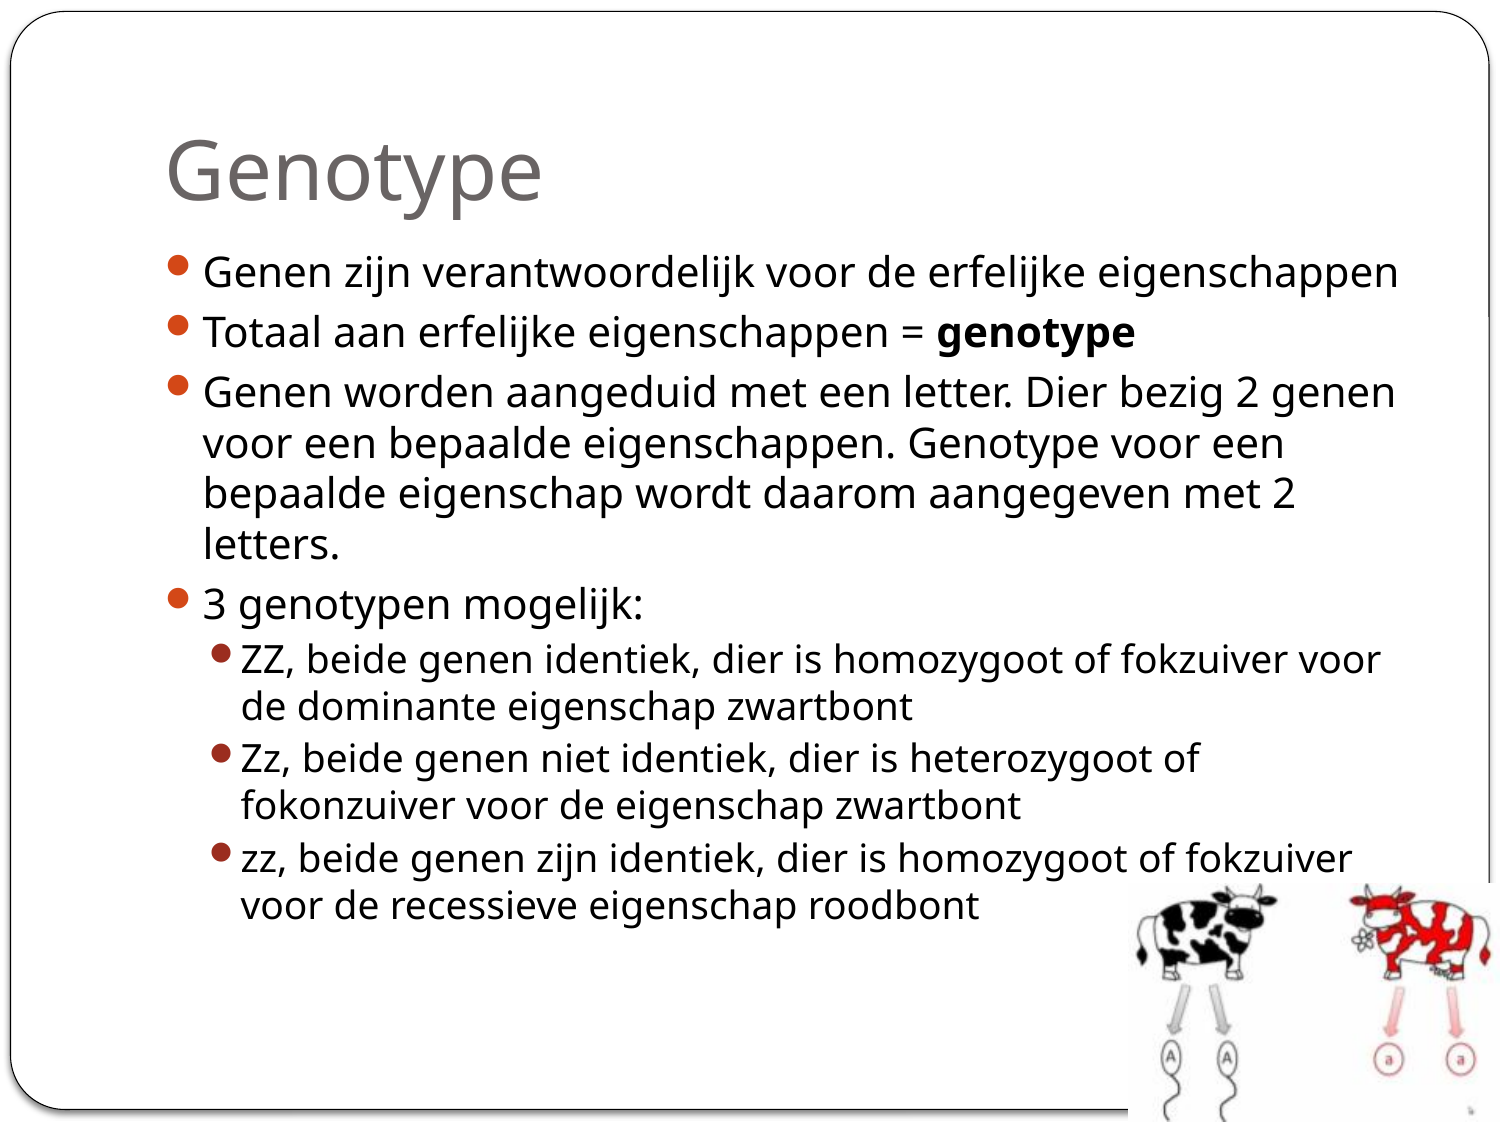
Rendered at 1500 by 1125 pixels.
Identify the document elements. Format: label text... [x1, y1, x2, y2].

picture [1127, 883, 1500, 1122]
title Genotype [150, 45, 1425, 233]
list Genen zijn verantwoordelijk voor de erfelijke eigenschappen Totaal aan erfelijke eigenschappen = genotype Genen worden aangeduid met een letter. Dier bezig 2 genen voor een bepaalde eigenschappen. Genotype voor een bepaalde eigenschap wordt daarom aangegeven met 2 letters. 3 genotypen mogelijk: ZZ, beide genen identiek, dier is homozygoot of fokzuiver voor de dominante eigenschap zwartbont Zz, beide genen niet identiek, dier is heterozygoot of fokonzuiver voor de eigenschap zwartbont zz, beide genen zijn identiek, dier is homozygoot of fokzuiver voor de recessieve eigenschap roodbont [150, 237, 1425, 988]
